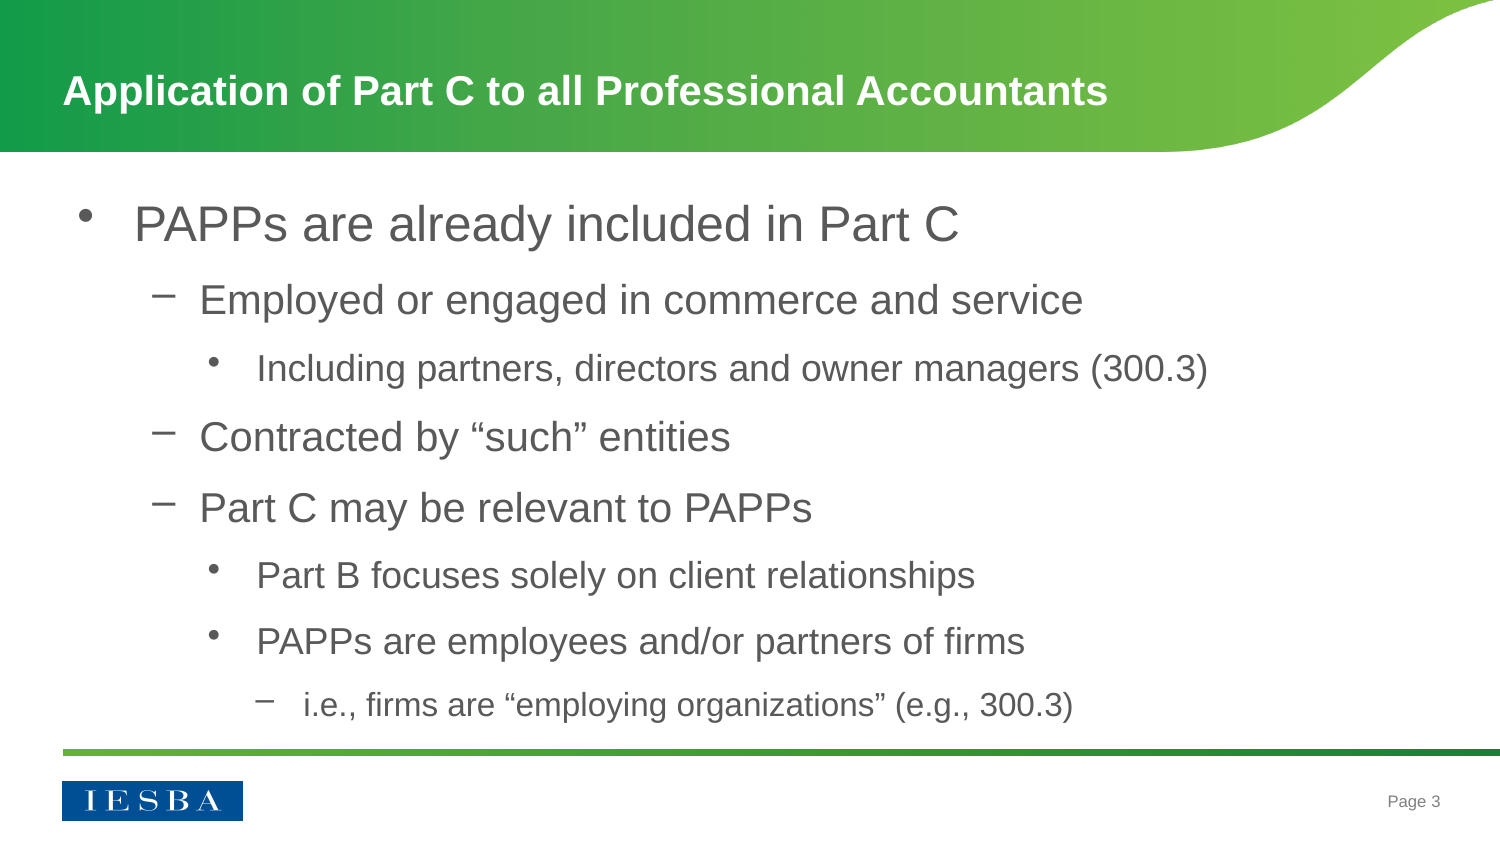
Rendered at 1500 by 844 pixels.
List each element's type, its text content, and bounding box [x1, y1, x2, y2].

title Application of Part C to all Professional Accountants [62, 56, 1300, 122]
list PAPPs are already included in Part C Employed or engaged in commerce and service Including partners, directors and owner managers (300.3) Contracted by “such” entities Part C may be relevant to PAPPs Part B focuses solely on client relationships PAPPs are employees and/or partners of firms i.e., firms are “employing organizations” (e.g., 300.3) [62, 184, 1450, 747]
picture [62, 781, 243, 821]
picture [0, 0, 1497, 152]
